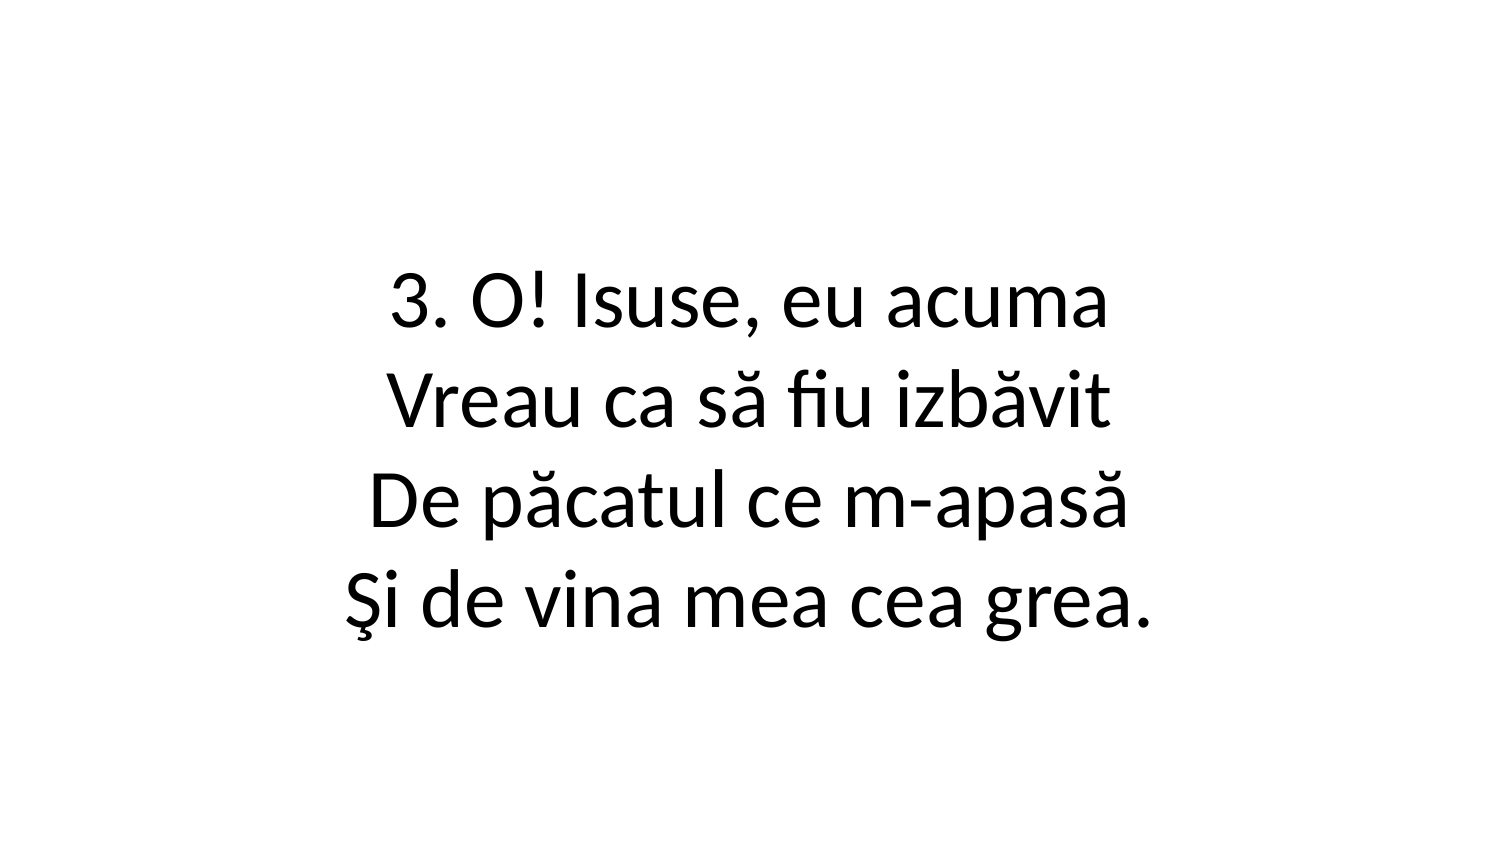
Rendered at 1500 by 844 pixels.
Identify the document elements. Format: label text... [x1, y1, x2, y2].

text_box 3. O! Isuse, eu acuma Vreau ca să fiu izbăvit De păcatul ce m-apasă Şi de vina mea cea grea. [329, 192, 1171, 652]
